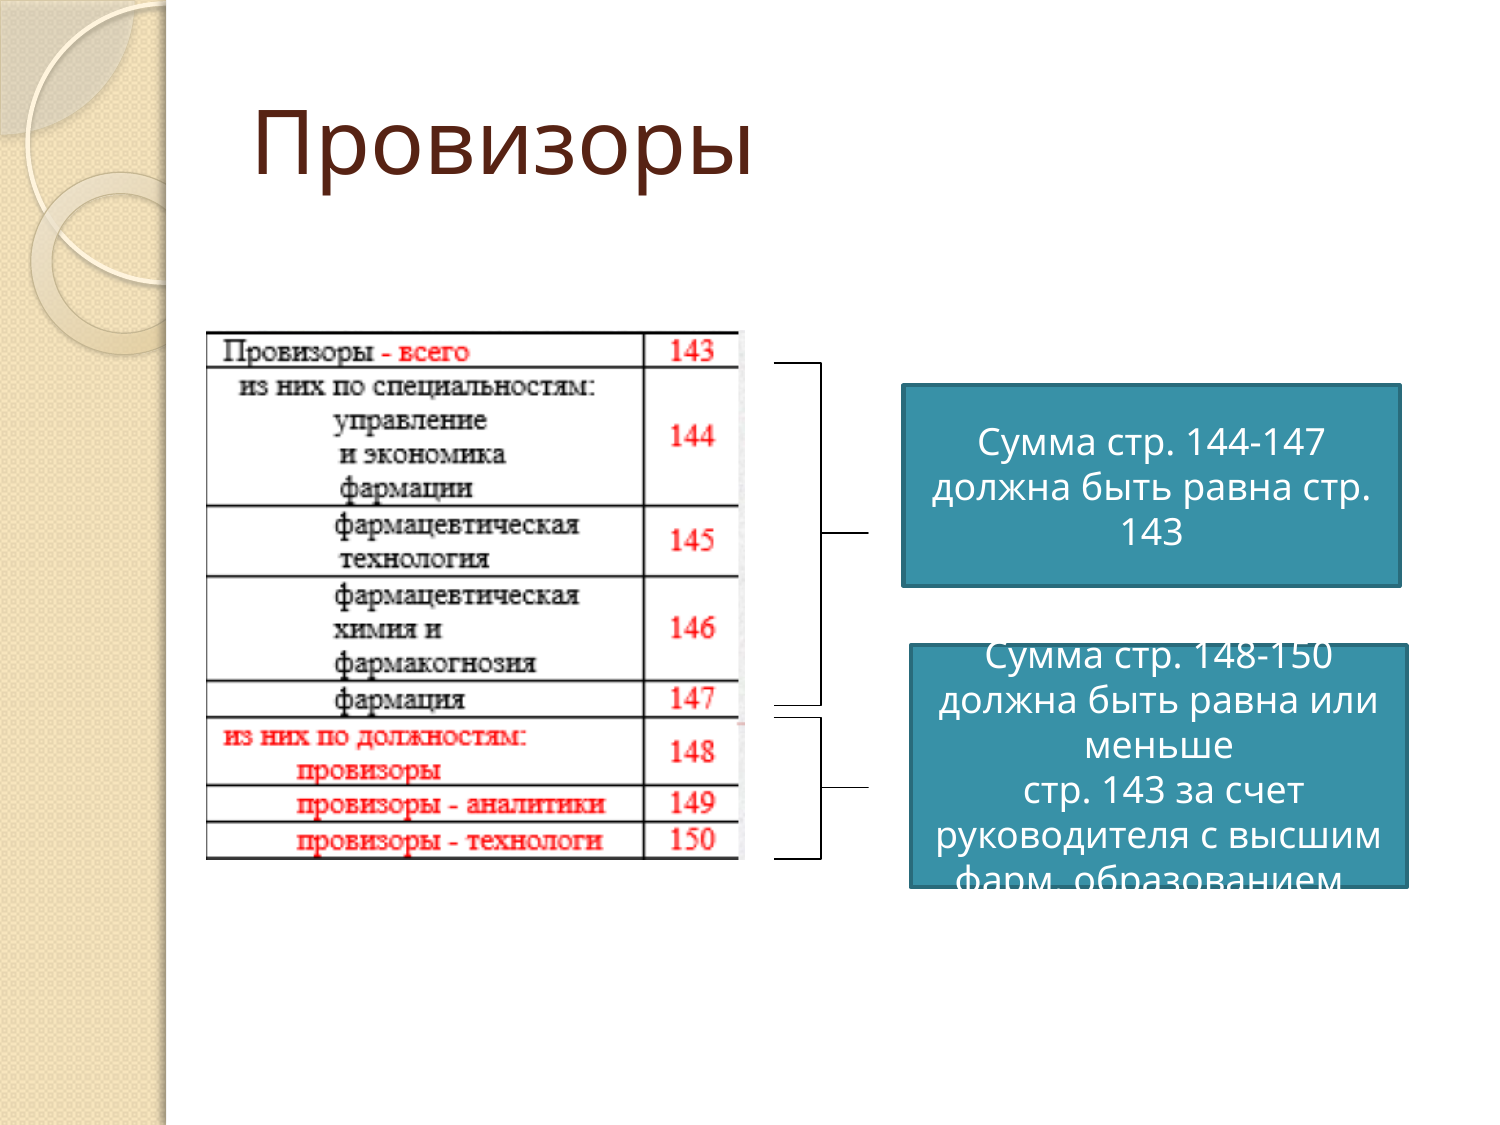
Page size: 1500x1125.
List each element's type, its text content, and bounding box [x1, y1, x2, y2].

text_box Сумма стр. 144-147 должна быть равна стр. 143 [901, 383, 1402, 588]
text_box [773, 362, 869, 706]
title Провизоры [235, 45, 1466, 233]
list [206, 329, 745, 861]
text_box [773, 717, 869, 860]
text_box Сумма стр. 148-150 должна быть равна или меньше стр. 143 за счет руководителя с высшим фарм. образованием [909, 643, 1409, 889]
